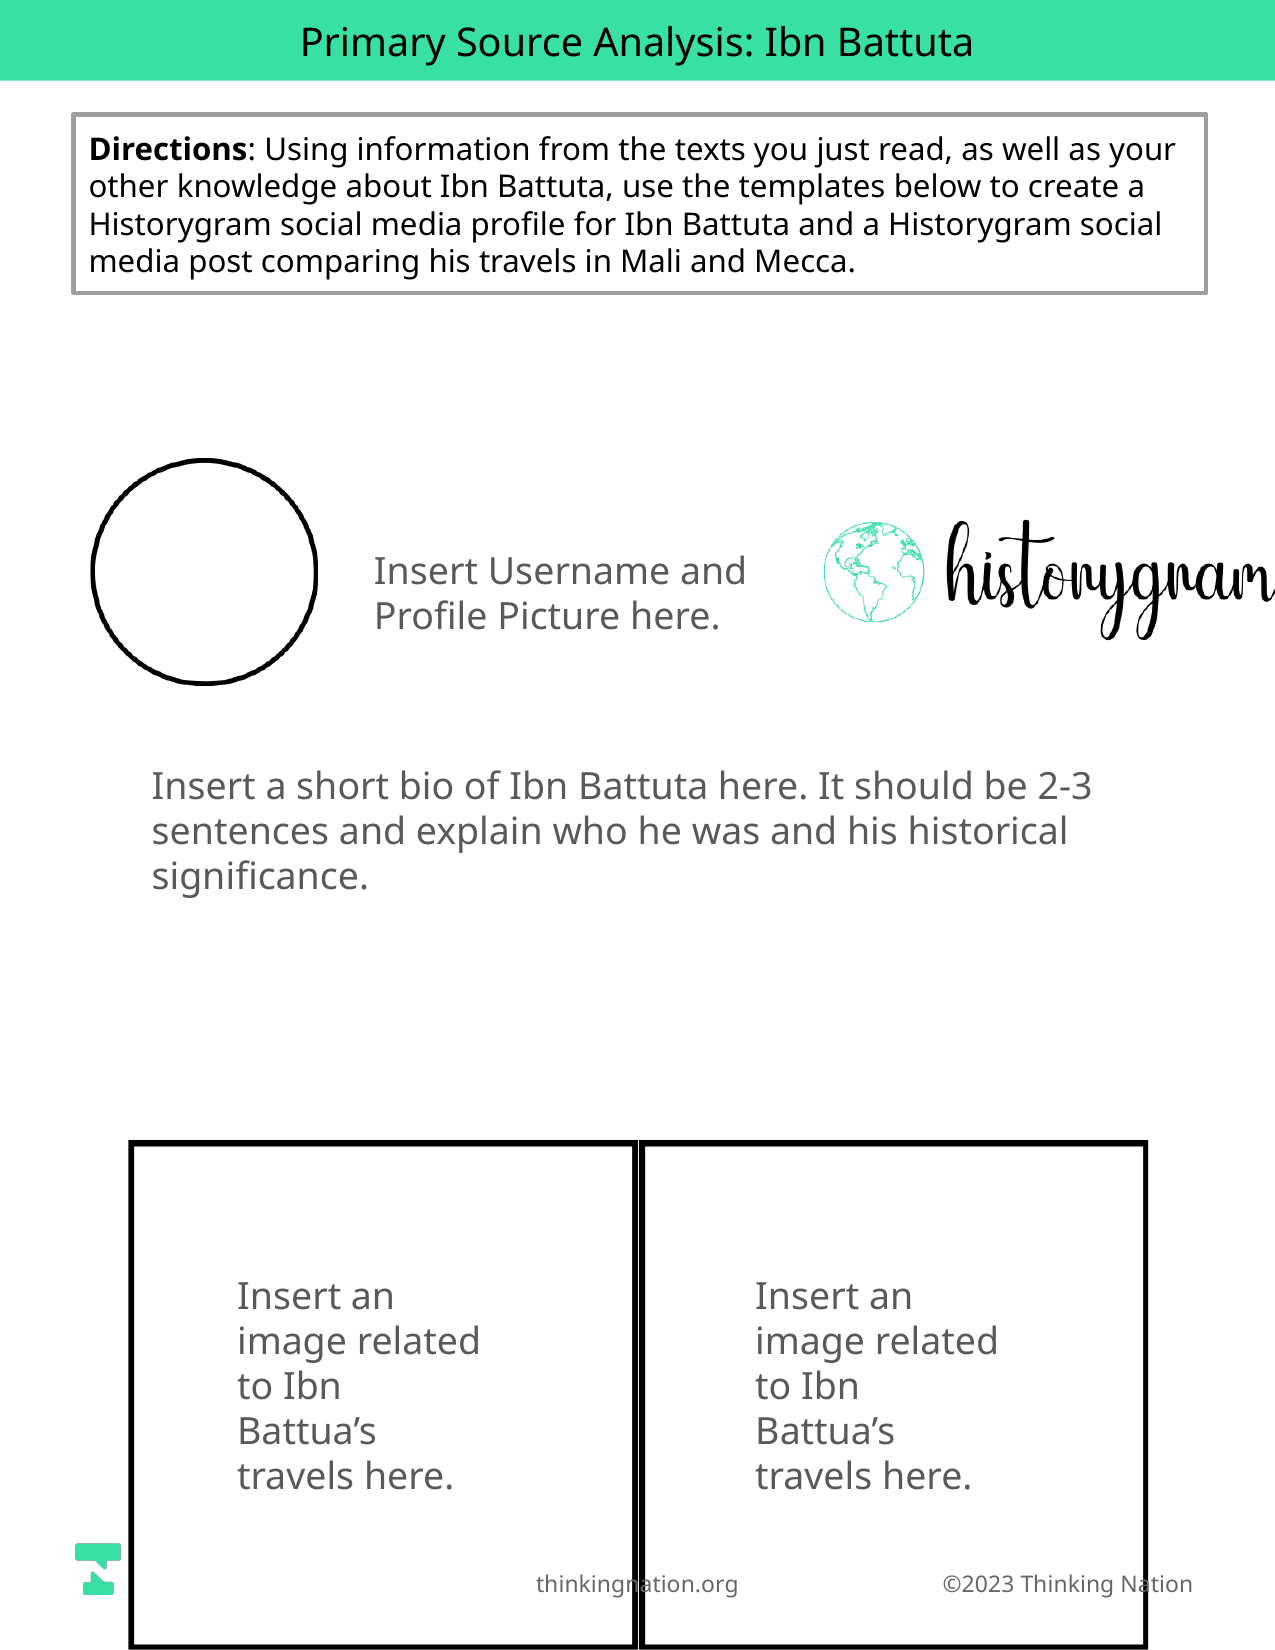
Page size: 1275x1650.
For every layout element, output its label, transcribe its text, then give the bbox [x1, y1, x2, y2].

text_box thinkingnation.org [486, 1553, 789, 1605]
text_box Insert an image related to Ibn Battua’s travels here. [222, 1257, 503, 1402]
text_box ©2023 Thinking Nation [907, 1553, 1210, 1605]
text_box Insert Username and Profile Picture here. [358, 532, 789, 628]
text_box Primary Source Analysis: Ibn Battuta [0, 0, 1275, 81]
text_box Directions: Using information from the texts you just read, as well as your other knowledge about Ibn Battuta, use the templates below to create a Historygram social media profile for Ibn Battuta and a Historygram social media post comparing his travels in Mali and Mecca. [73, 114, 1207, 293]
picture [0, 81, 1275, 1650]
text_box Insert a short bio of Ibn Battuta here. It should be 2-3 sentences and explain who he was and his historical significance. [136, 747, 1145, 975]
text_box Insert an image related to Ibn Battua’s travels here. [740, 1257, 1021, 1402]
